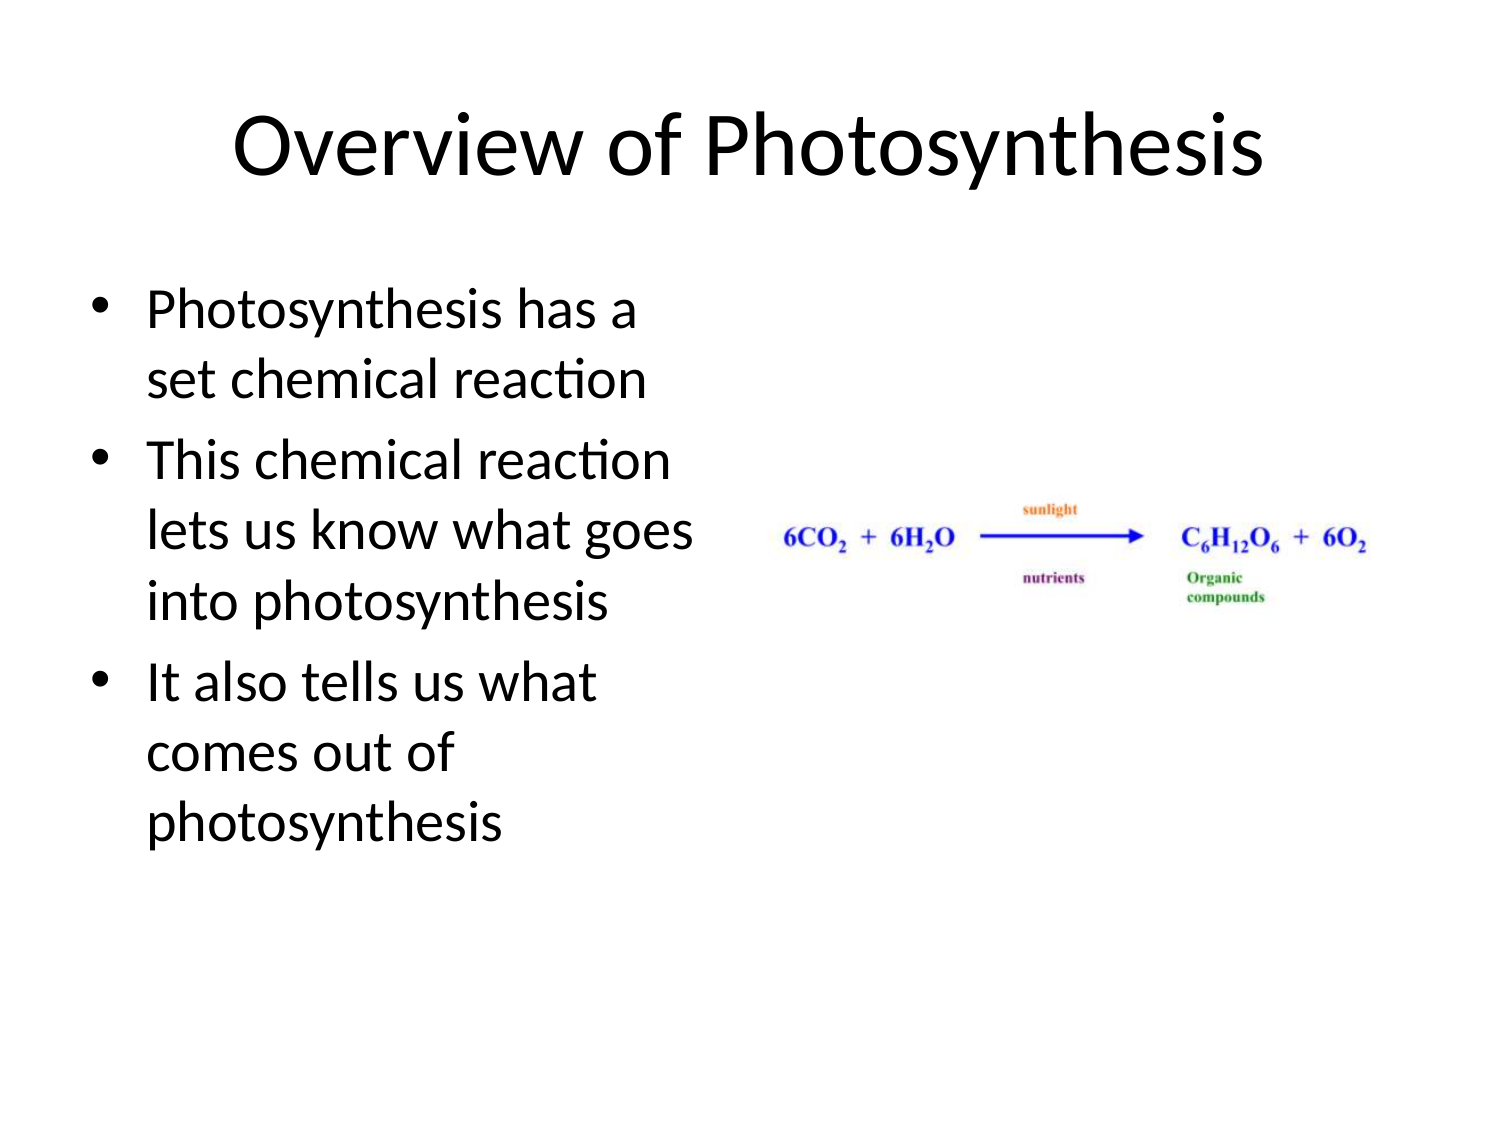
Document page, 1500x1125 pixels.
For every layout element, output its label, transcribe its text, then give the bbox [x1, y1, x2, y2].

picture [749, 449, 1426, 626]
title Overview of Photosynthesis [75, 45, 1425, 233]
list Photosynthesis has a set chemical reaction This chemical reaction lets us know what goes into photosynthesis It also tells us what comes out of photosynthesis [75, 262, 738, 1005]
